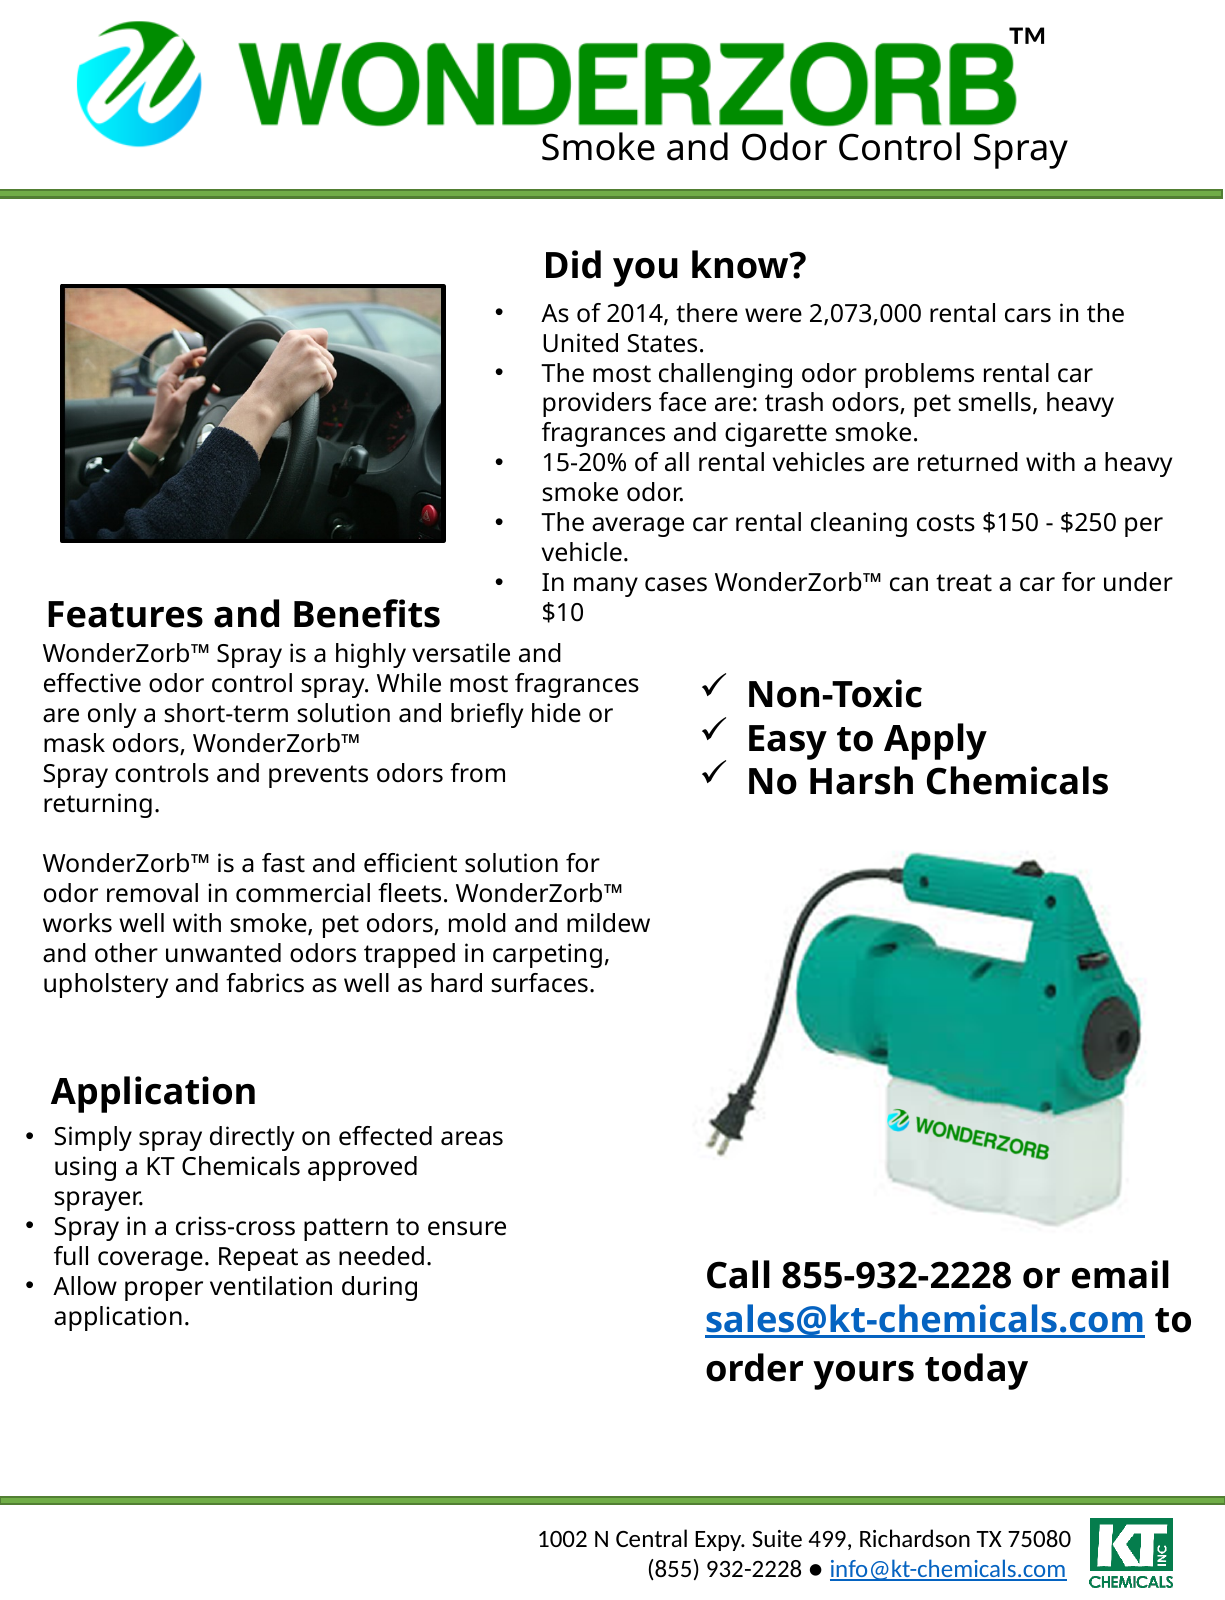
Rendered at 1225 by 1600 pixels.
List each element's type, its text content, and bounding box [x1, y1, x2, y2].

text_box Did you know? [528, 235, 822, 294]
text_box As of 2014, there were 2,073,000 rental cars in the United States. The most challenging odor problems rental car providers face are: trash odors, pet smells, heavy fragrances and cigarette smoke. 15-20% of all rental vehicles are returned with a heavy smoke odor. The average car rental cleaning costs $150 - $250 per vehicle. In many cases WonderZorb™ can treat a car for under $10 [480, 289, 1194, 694]
text_box Simply spray directly on effected areas using a KT Chemicals approved sprayer. Spray in a criss-cross pattern to ensure full coverage. Repeat as needed. Allow proper ventilation during application. [10, 1113, 527, 1338]
text_box [0, 1496, 1225, 1505]
text_box Non-Toxic Easy to Apply No Harsh Chemicals [684, 664, 1125, 810]
picture [1089, 1518, 1173, 1588]
text_box Smoke and Odor Control Spray [525, 116, 1084, 176]
text_box Features and Benefits [30, 583, 457, 630]
picture [64, 287, 442, 540]
text_box [0, 189, 1223, 199]
text_box Application [36, 1065, 273, 1119]
picture [674, 814, 1194, 1242]
text_box ™ [993, 2, 1064, 87]
text_box 1002 N Central Expy. Suite 499, Richardson TX 75080 (855) 932-2228 ● info@kt-chemicals.com [521, 1515, 1088, 1590]
text_box WonderZorb™ Spray is a highly versatile and effective odor control spray. While most fragrances are only a short-term solution and briefly hide or mask odors, WonderZorb™ Spray controls and prevents odors from returning. WonderZorb™ is a fast and efficient solution for odor removal in commercial fleets. WonderZorb™ works well with smoke, pet odors, mold and mildew and other unwanted odors trapped in carpeting, upholstery and fabrics as well as hard surfaces. [27, 630, 672, 1065]
picture [66, 20, 1029, 150]
text_box Call 855-932-2228 or email sales@kt-chemicals.com to order yours today [690, 1245, 1225, 1397]
